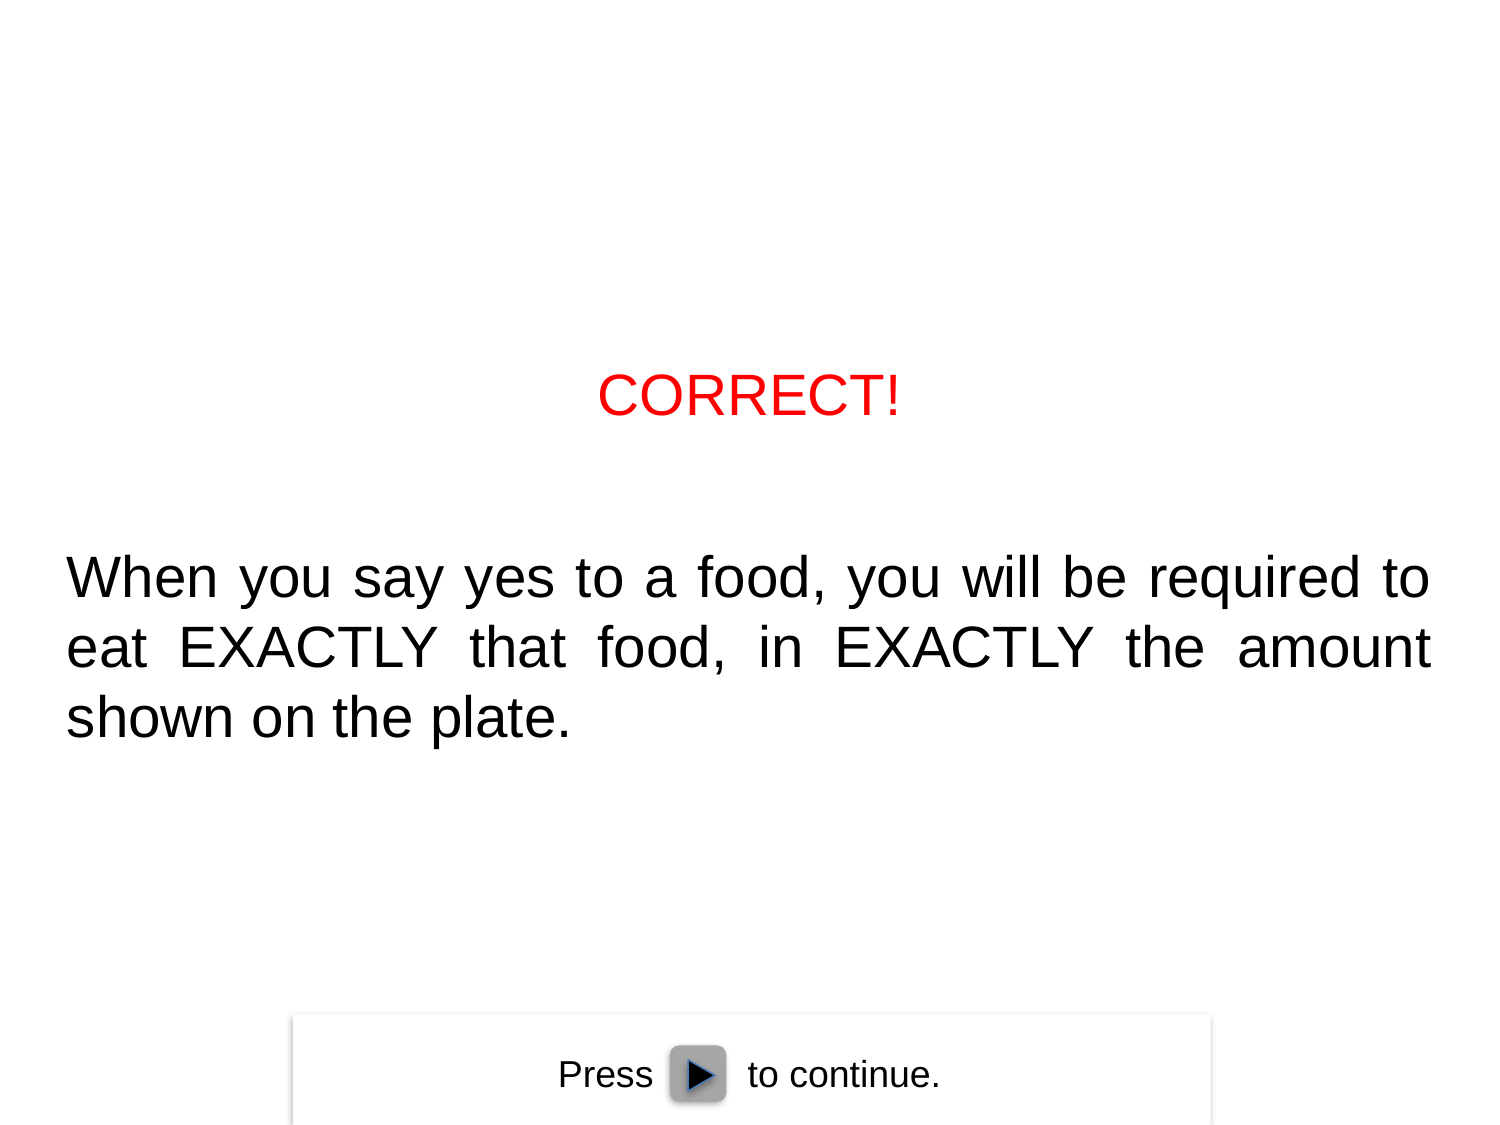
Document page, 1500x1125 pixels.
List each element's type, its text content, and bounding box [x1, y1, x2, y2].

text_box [540, 1042, 960, 1104]
text_box [292, 1014, 1212, 1125]
text_box CORRECT! [583, 336, 917, 435]
text_box When you say yes to a food, you will be required to eat EXACTLY that food, in EXACTLY the amount shown on the plate. [52, 531, 1448, 757]
